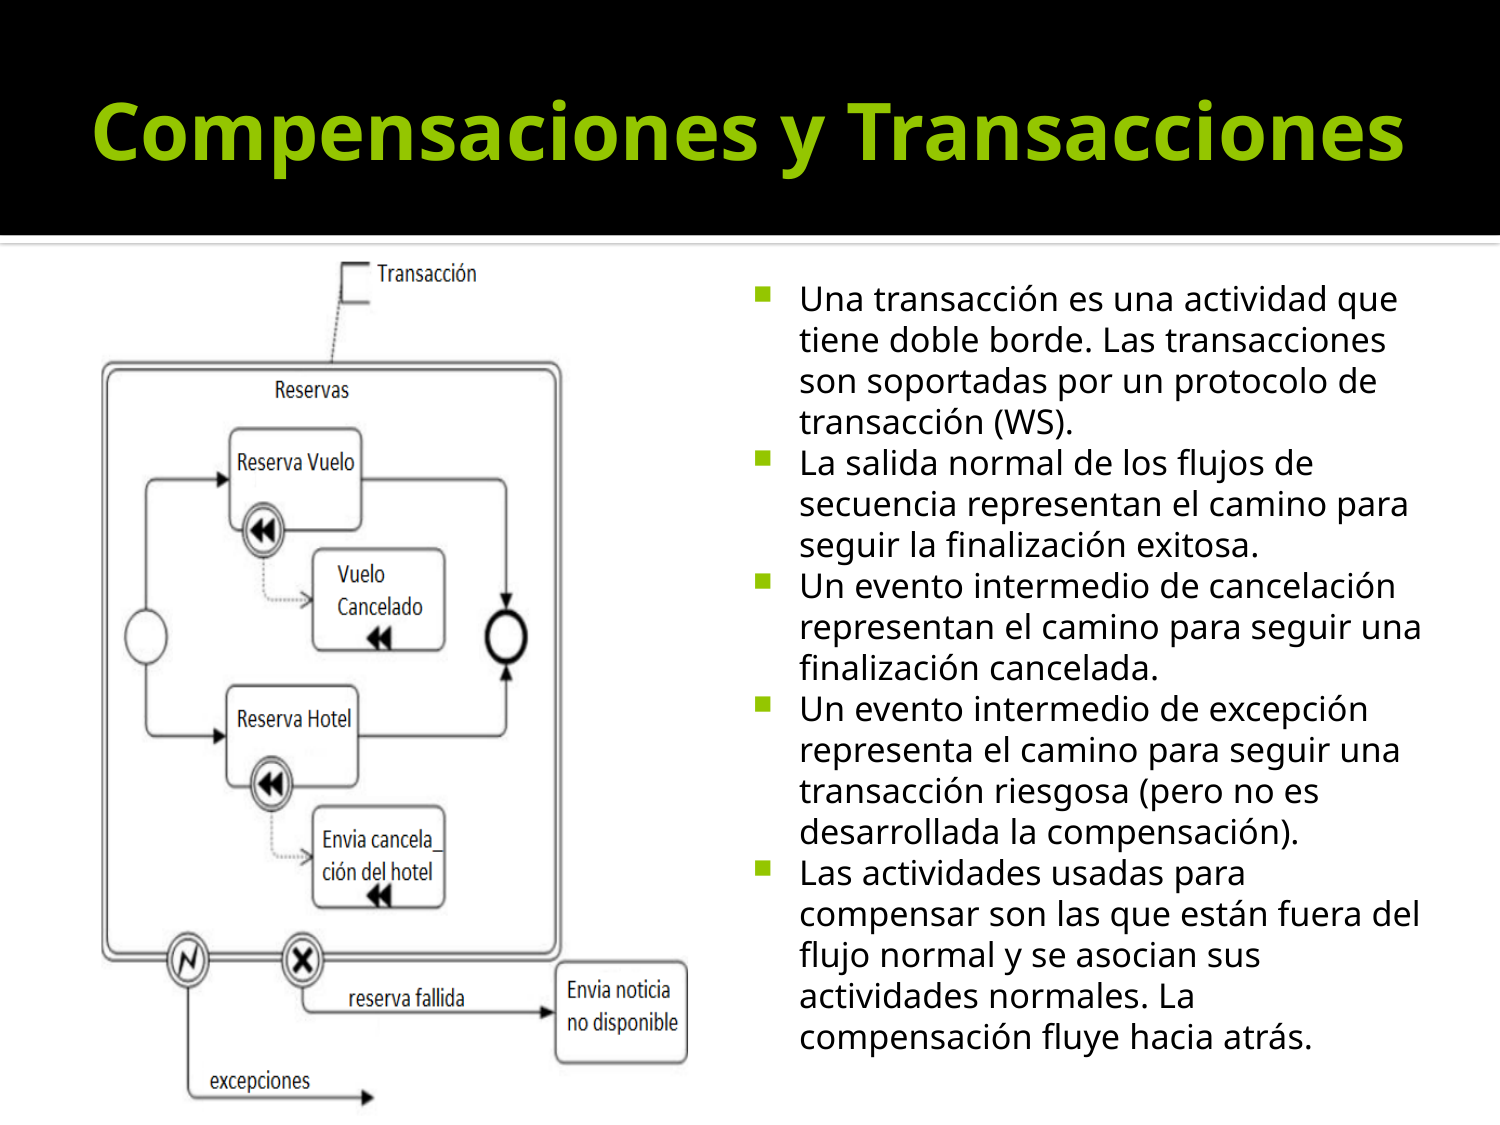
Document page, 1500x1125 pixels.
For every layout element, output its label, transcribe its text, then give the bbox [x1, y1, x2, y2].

list Una transacción es una actividad que tiene doble borde. Las transacciones son soportadas por un protocolo de transacción (WS). La salida normal de los flujos de secuencia representan el camino para seguir la finalización exitosa. Un evento intermedio de cancelación representan el camino para seguir una finalización cancelada. Un evento intermedio de excepción representa el camino para seguir una transacción riesgosa (pero no es desarrollada la compensación). Las actividades usadas para compensar son las que están fuera del flujo normal y se asocian sus actividades normales. La compensación fluye hacia atrás. [731, 262, 1447, 1071]
picture [29, 252, 727, 1125]
title Compensaciones y Transacciones [75, 25, 1425, 231]
